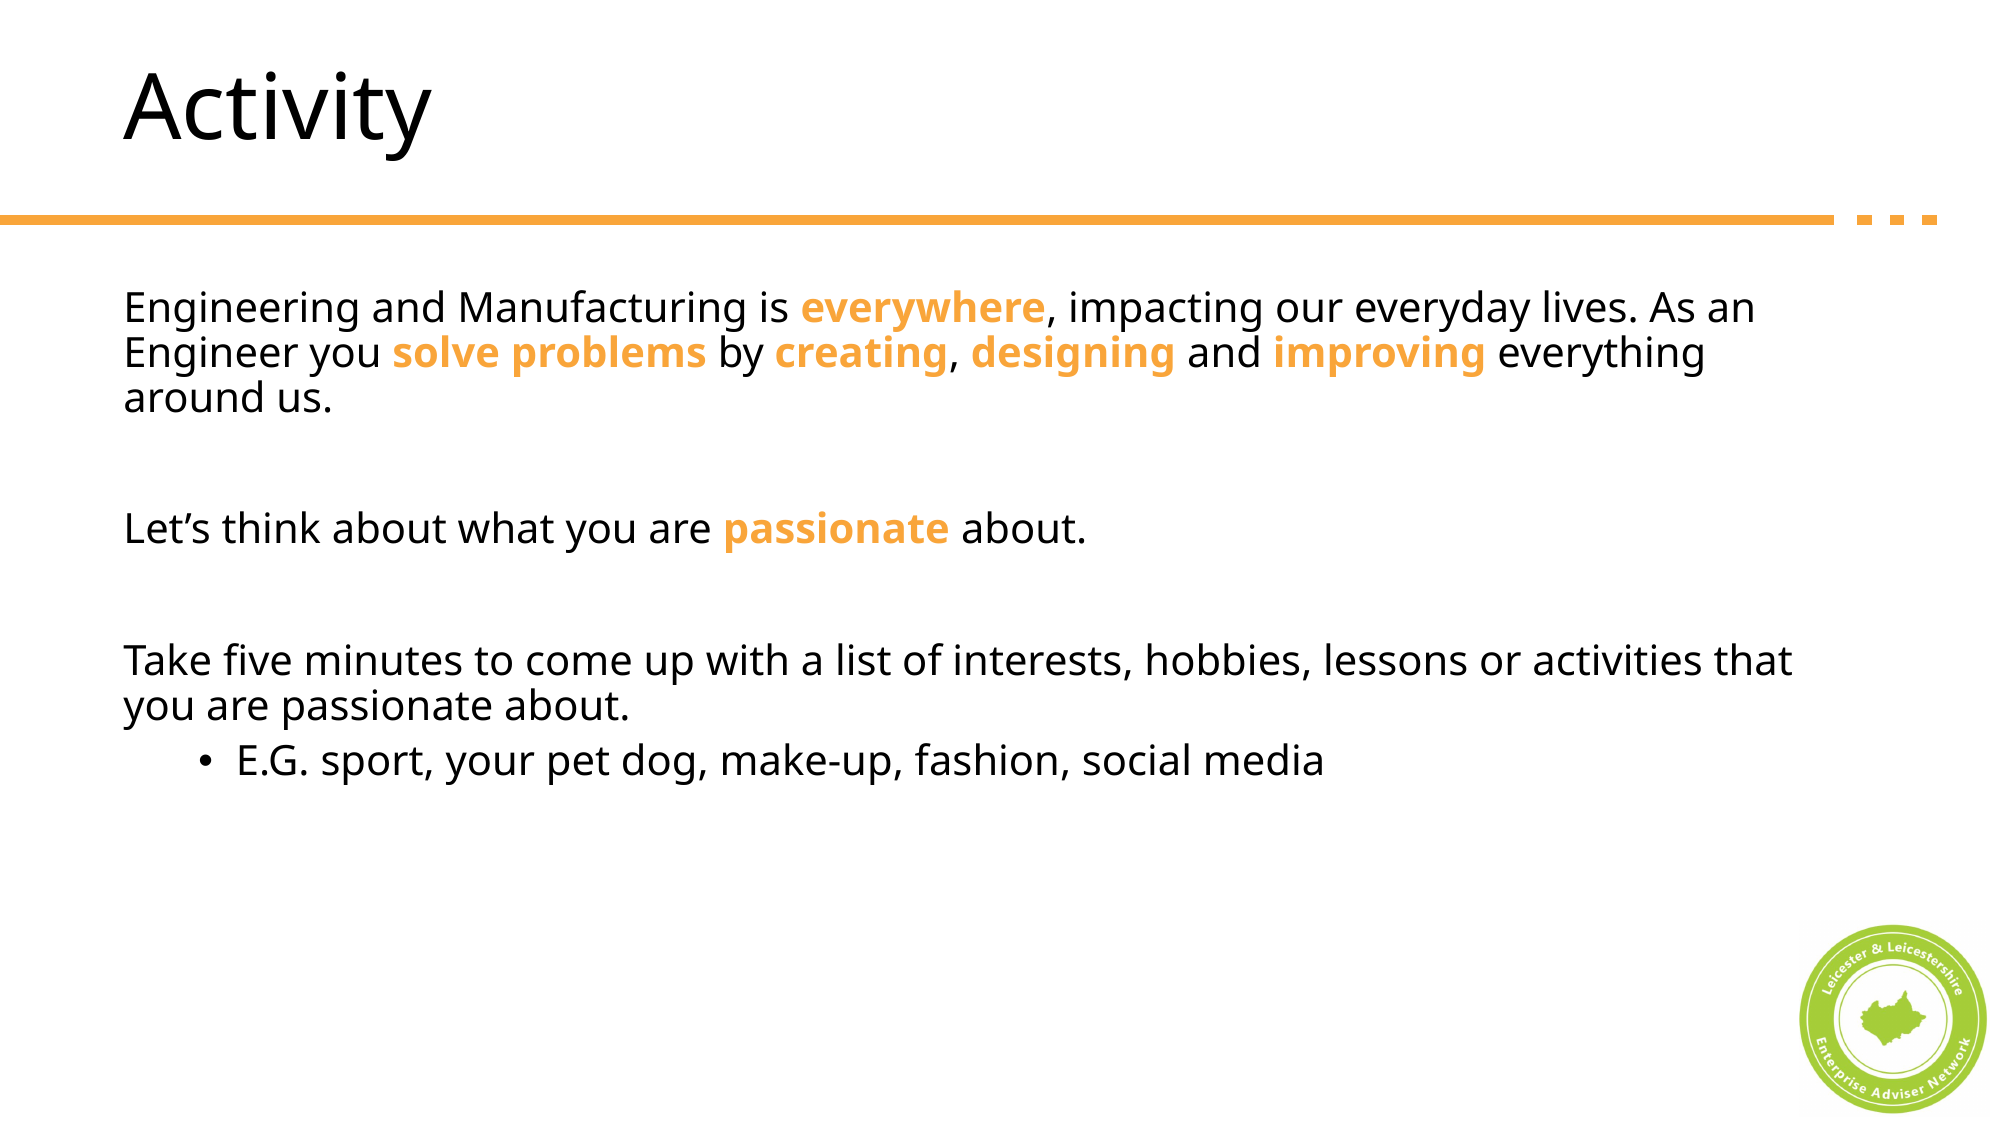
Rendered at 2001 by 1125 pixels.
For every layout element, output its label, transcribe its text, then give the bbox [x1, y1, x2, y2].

list Engineering and Manufacturing is everywhere, impacting our everyday lives. As an Engineer you solve problems by creating, designing and improving everything around us. Let’s think about what you are passionate about. Take five minutes to come up with a list of interests, hobbies, lessons or activities that you are passionate about. E.G. sport, your pet dog, make-up, fashion, social media [108, 278, 1834, 993]
text_box [1857, 215, 1872, 225]
text_box [1922, 215, 1937, 225]
text_box [1890, 215, 1904, 225]
text_box [0, 215, 1834, 225]
picture [1799, 920, 1990, 1117]
title Activity [108, 41, 1800, 177]
